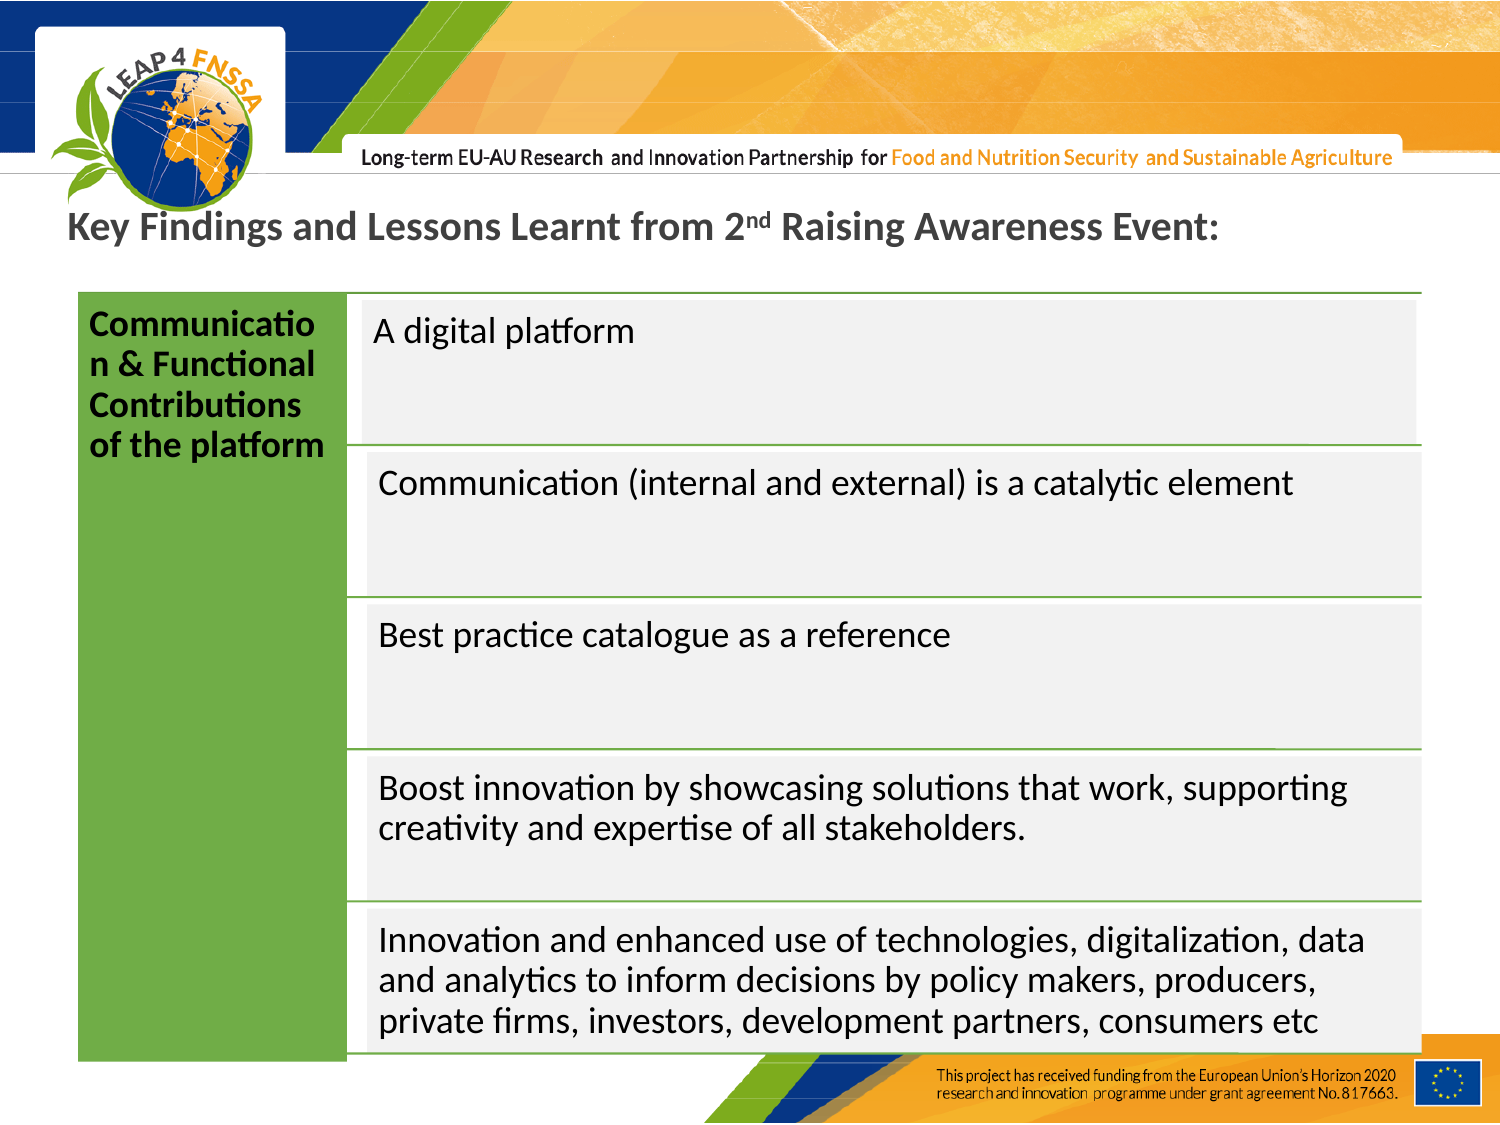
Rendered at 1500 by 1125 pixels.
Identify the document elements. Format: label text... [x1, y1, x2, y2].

picture [0, 1, 1500, 251]
picture [0, 1034, 1500, 1123]
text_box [78, 292, 1422, 1062]
list Key Findings and Lessons Learnt from 2nd Raising Awareness Event: [52, 197, 1448, 884]
